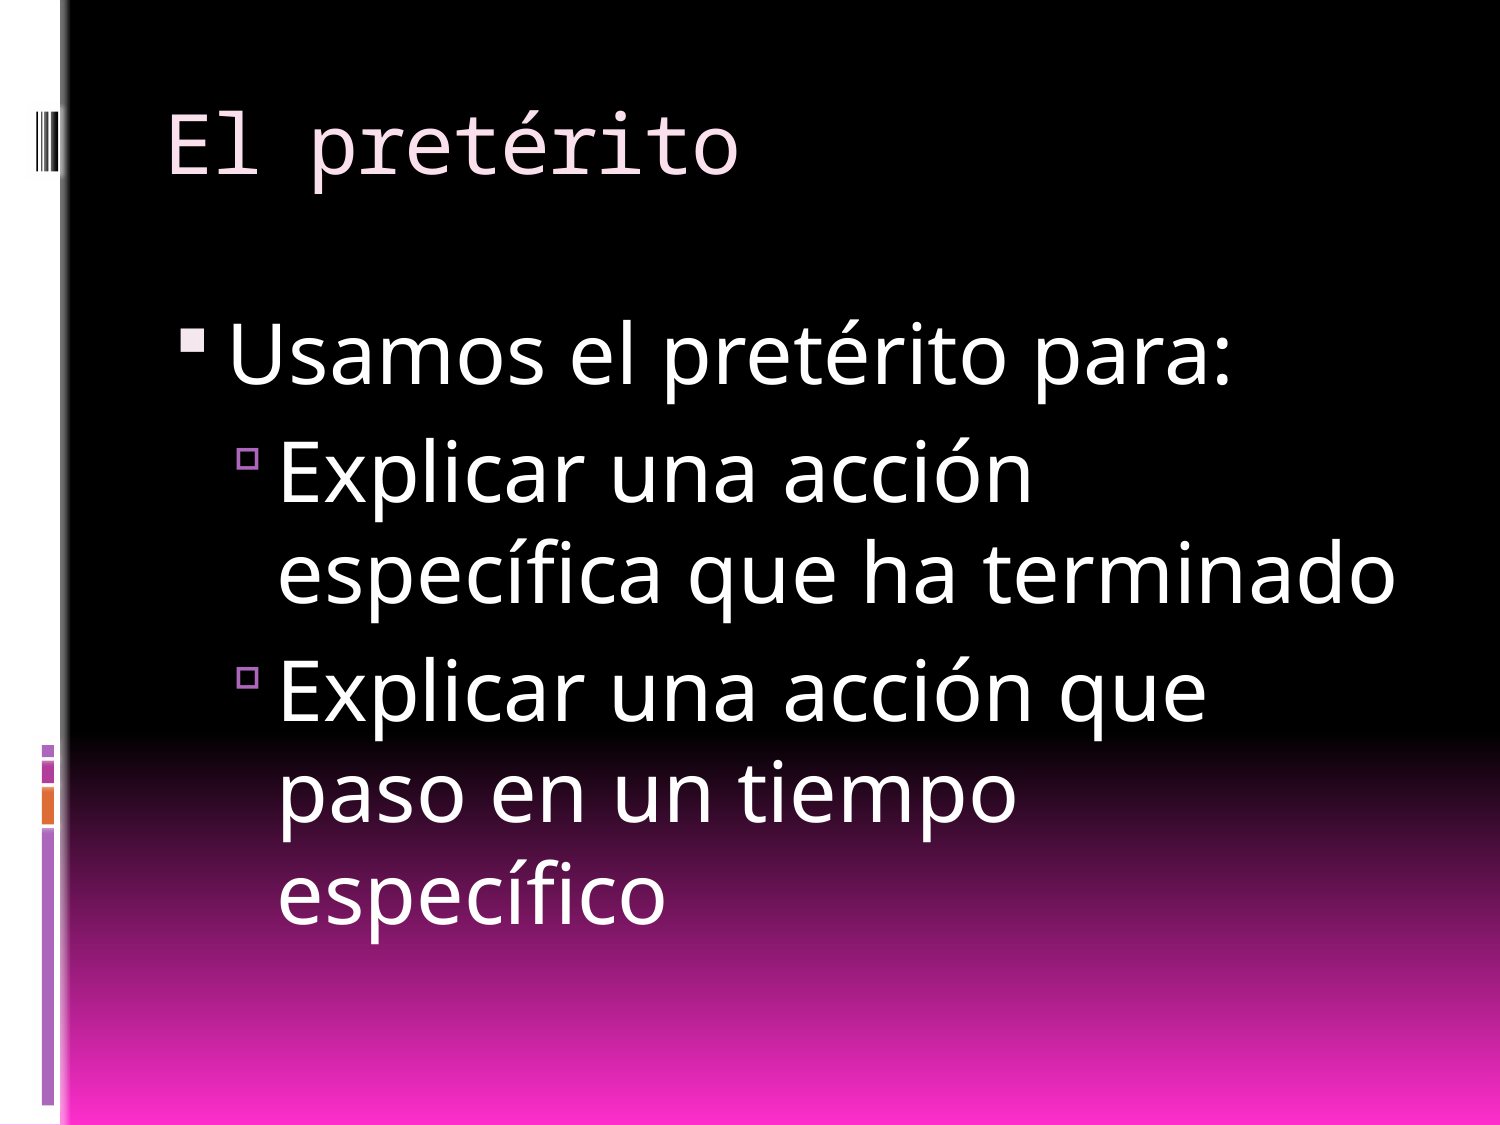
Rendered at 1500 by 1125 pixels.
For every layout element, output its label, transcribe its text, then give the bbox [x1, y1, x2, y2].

title El pretérito [150, 83, 1425, 234]
list Usamos el pretérito para: Explicar una acción específica que ha terminado Explicar una acción que paso en un tiempo específico [150, 292, 1425, 1043]
